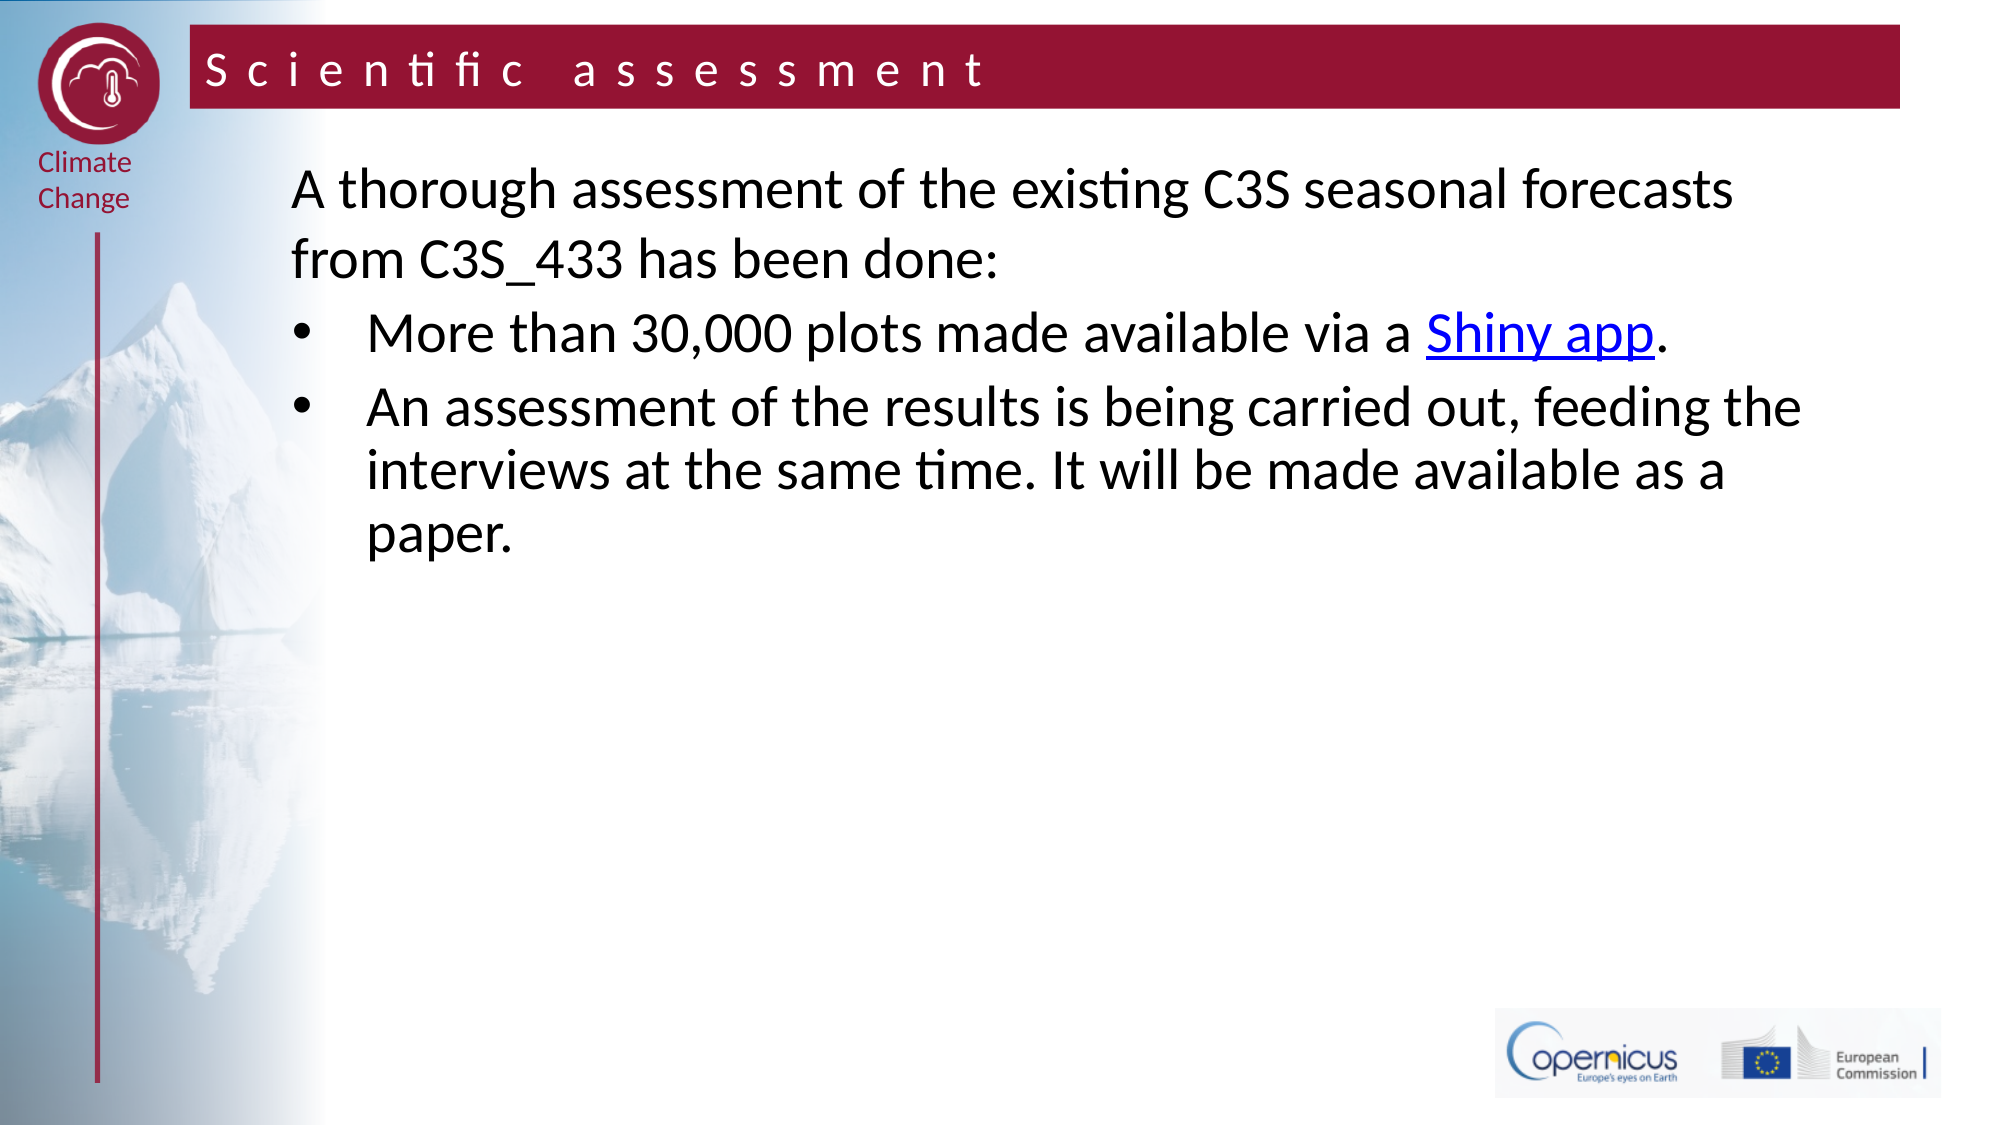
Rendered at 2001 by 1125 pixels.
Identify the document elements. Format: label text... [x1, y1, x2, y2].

title Scientific assessment [189, 24, 1900, 109]
picture [25, 4, 171, 155]
list A thorough assessment of the existing C3S seasonal forecasts from C3S_433 has been done: More than 30,000 plots made available via a Shiny app. An assessment of the results is being carried out, feeding the interviews at the same time. It will be made available as a paper. [276, 143, 1874, 1070]
picture [1495, 1008, 1942, 1098]
